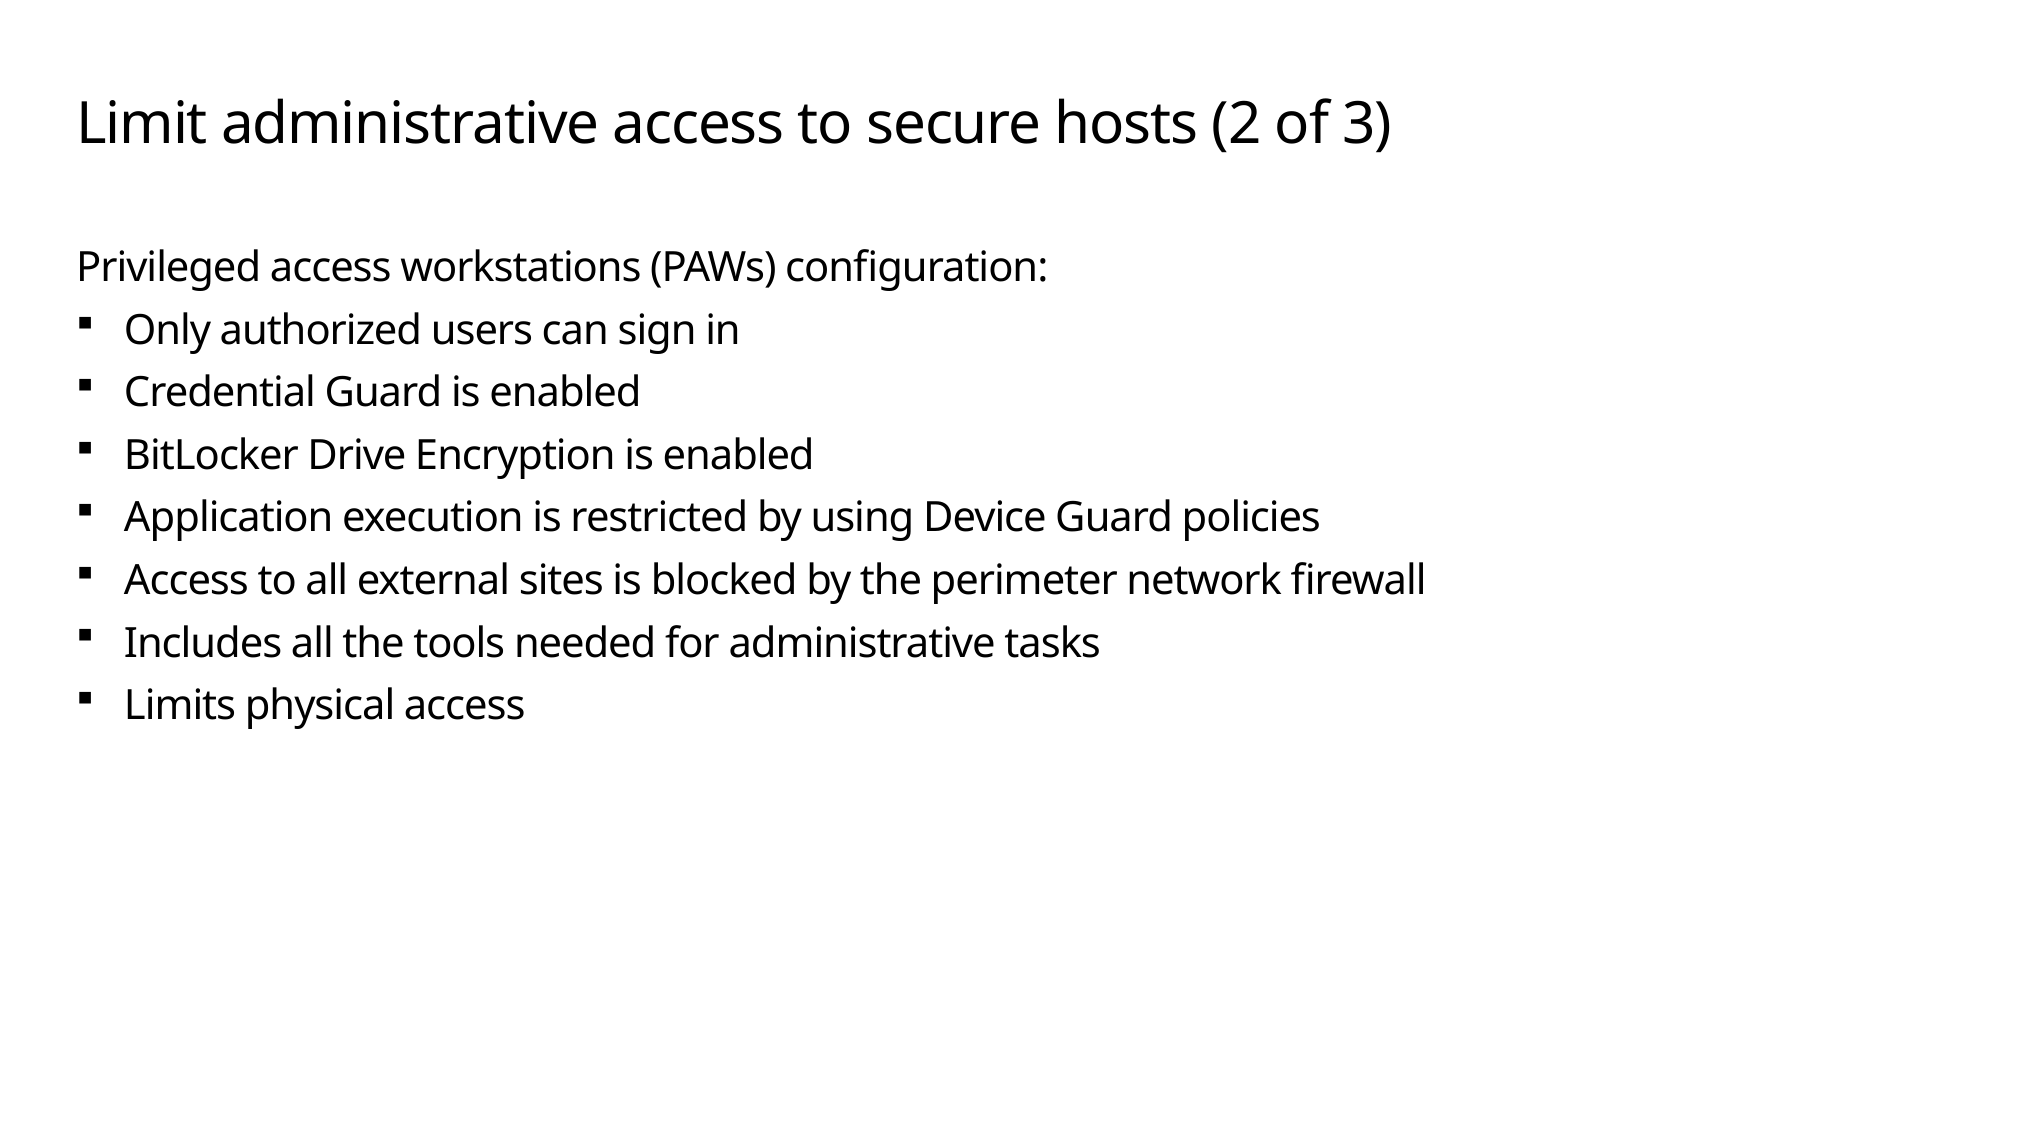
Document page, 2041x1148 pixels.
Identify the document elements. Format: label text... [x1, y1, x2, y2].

title Limit administrative access to secure hosts (2 of 3) [76, 93, 1968, 161]
list Privileged access workstations (PAWs) configuration: Only authorized users can sign in Credential Guard is enabled BitLocker Drive Encryption is enabled Application execution is restricted by using Device Guard policies Access to all external sites is blocked by the perimeter network firewall Includes all the tools needed for administrative tasks Limits physical access [76, 240, 1970, 1074]
